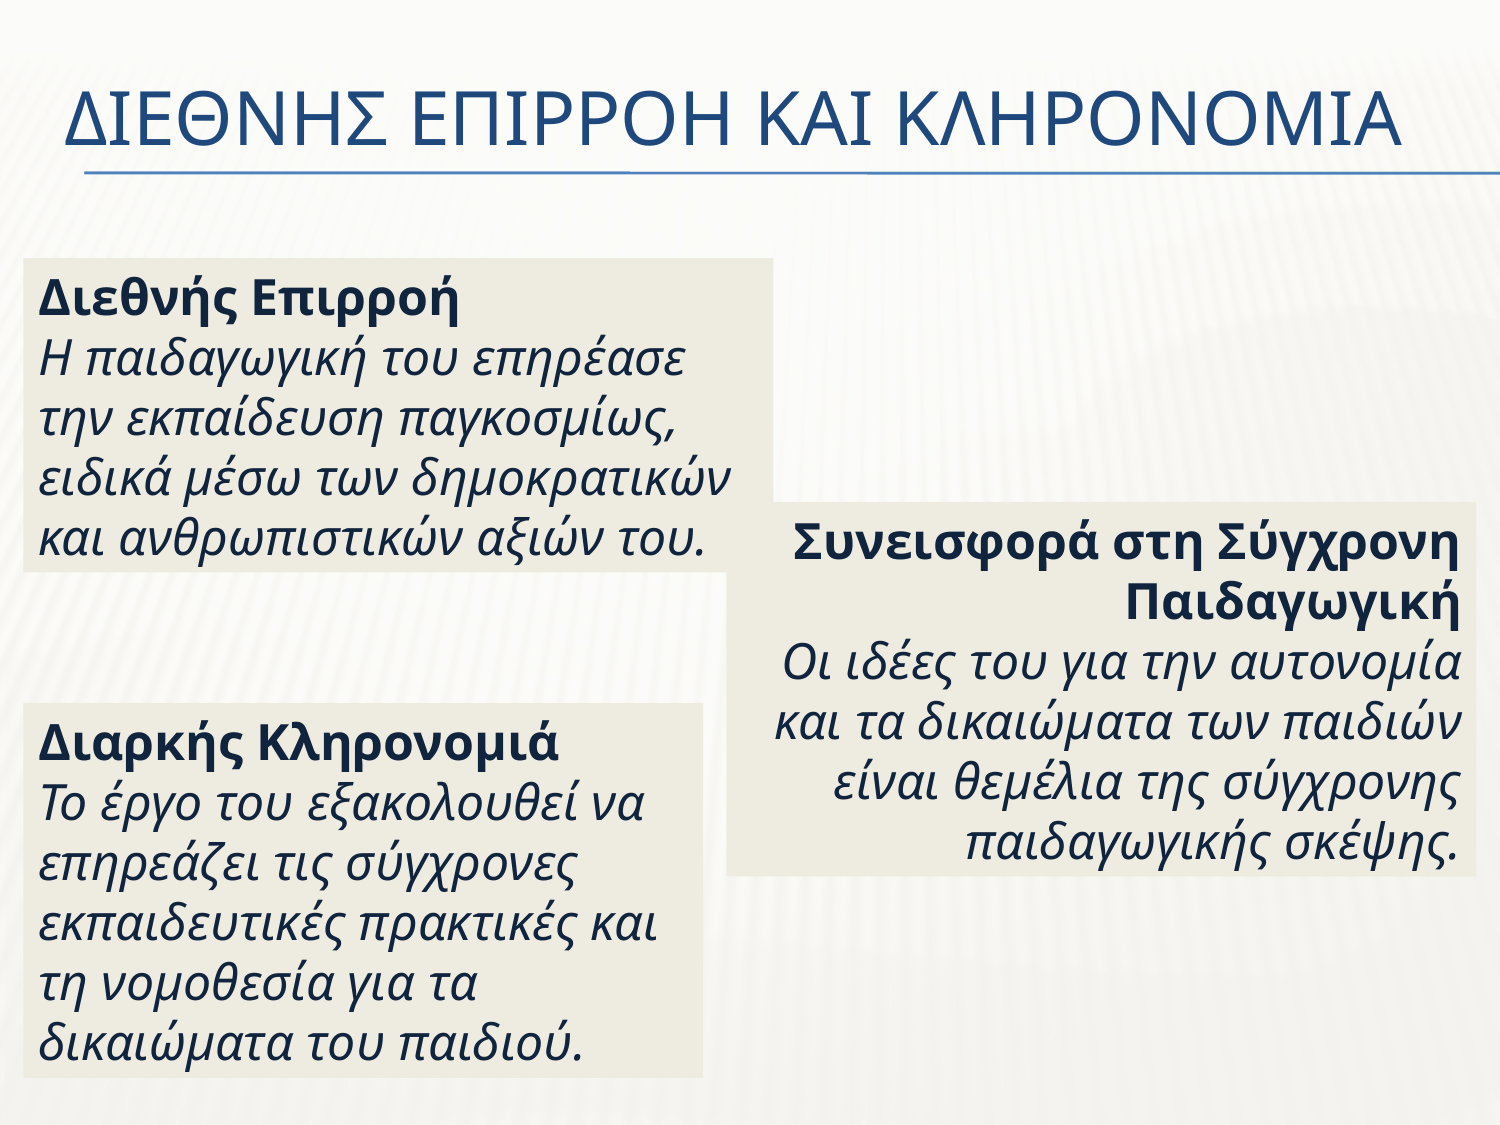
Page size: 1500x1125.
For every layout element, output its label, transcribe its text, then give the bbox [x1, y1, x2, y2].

text_box Συνεισφορά στη Σύγχρονη Παιδαγωγική Οι ιδέες του για την αυτονομία και τα δικαιώματα των παιδιών είναι θεμέλια της σύγχρονης παιδαγωγικής σκέψης. [726, 501, 1477, 877]
text_box Διεθνής Επιρροή Η παιδαγωγική του επηρέασε την εκπαίδευση παγκοσμίως, ειδικά μέσω των δημοκρατικών και ανθρωπιστικών αξιών του. [23, 257, 774, 573]
text_box Διαρκής Κληρονομιά Το έργο του εξακολουθεί να επηρεάζει τις σύγχρονες εκπαιδευτικές πρακτικές και τη νομοθεσία για τα δικαιώματα του παιδιού. [23, 703, 704, 1078]
title Διεθνησ Επιρροη και Κληρονομια [49, 46, 1475, 185]
